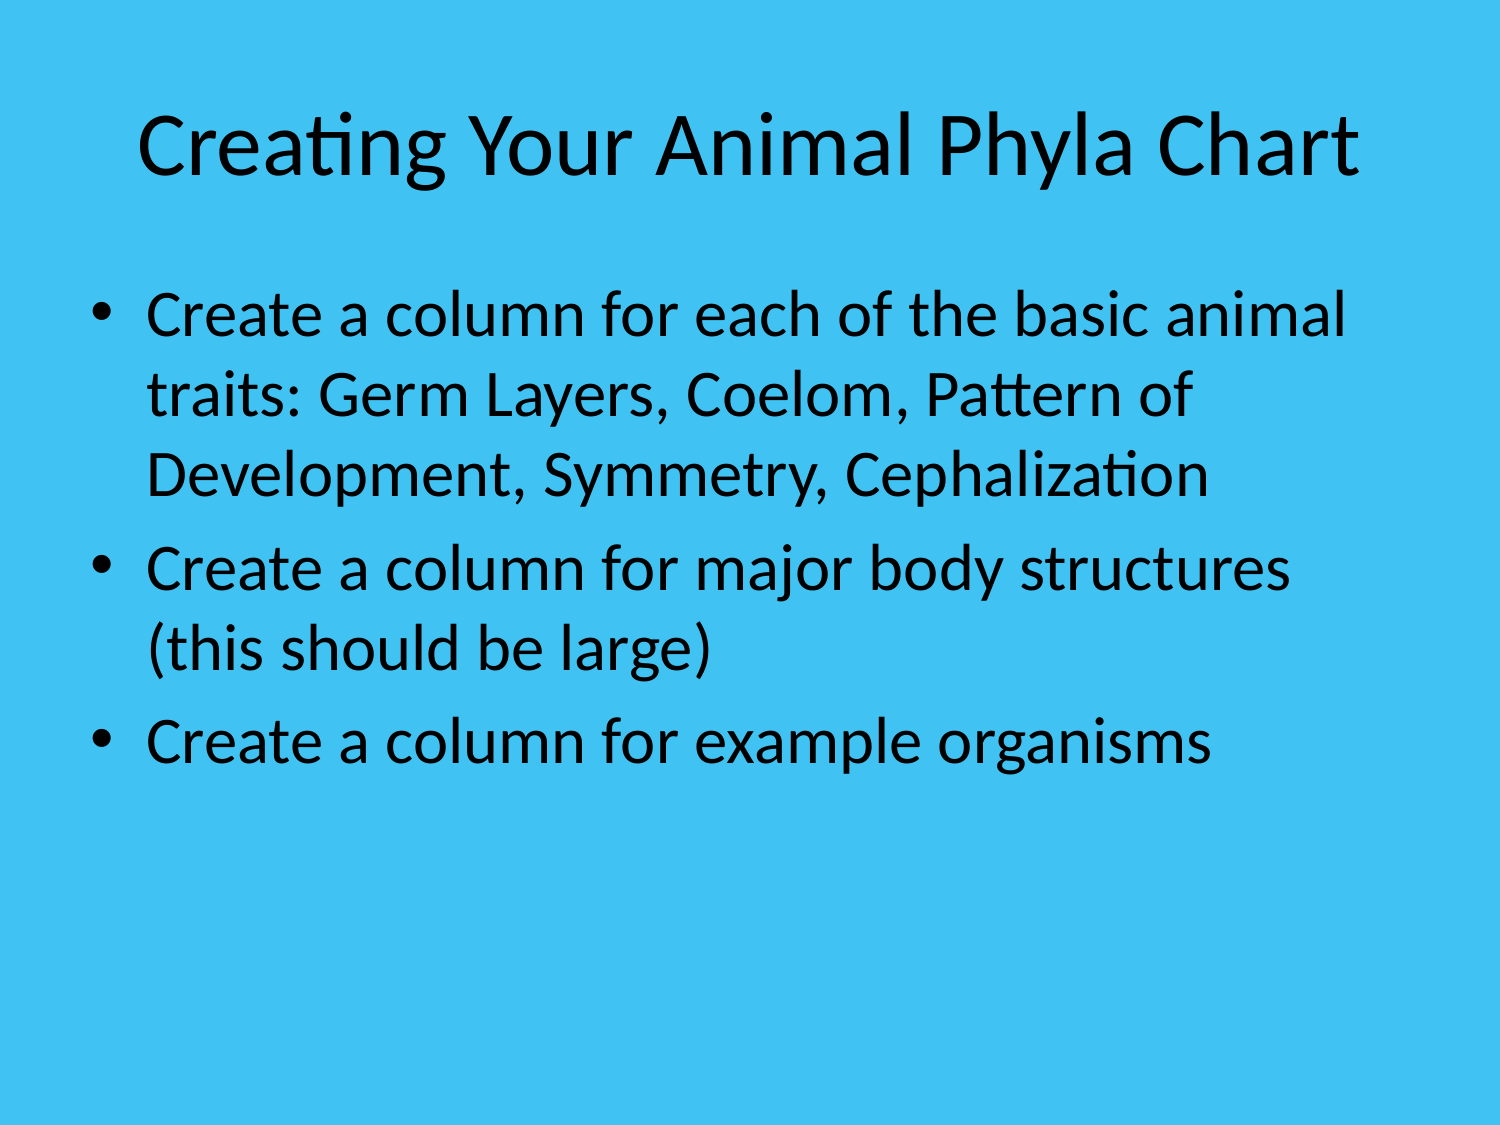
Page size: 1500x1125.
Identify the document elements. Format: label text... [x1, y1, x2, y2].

title Creating Your Animal Phyla Chart [75, 45, 1425, 233]
list Create a column for each of the basic animal traits: Germ Layers, Coelom, Pattern of Development, Symmetry, Cephalization Create a column for major body structures (this should be large) Create a column for example organisms [75, 262, 1425, 1005]
